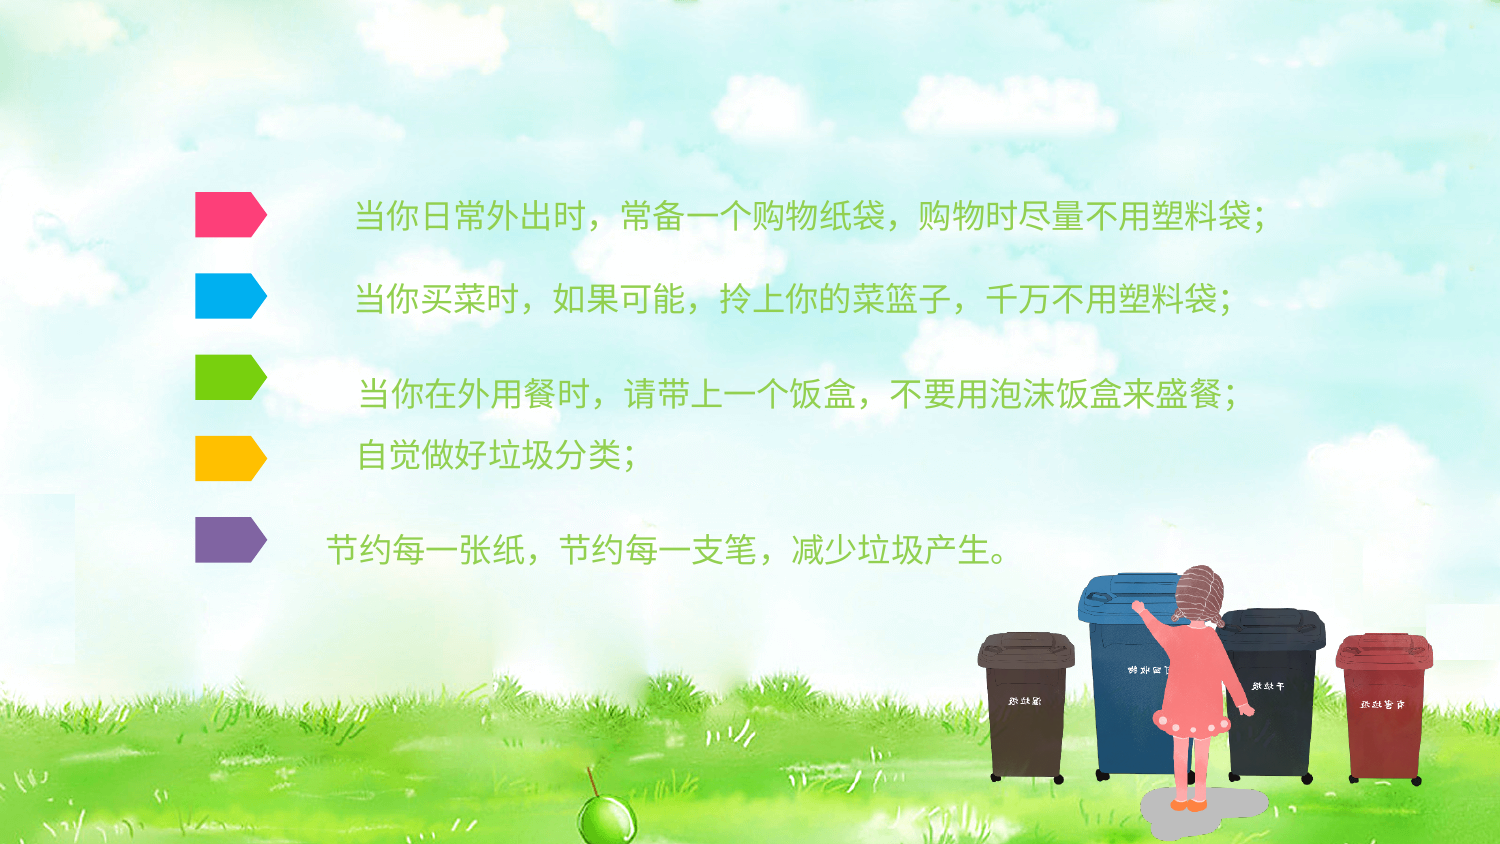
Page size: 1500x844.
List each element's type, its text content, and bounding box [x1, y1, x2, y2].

text_box 节约每一张纸，节约每一支笔，减少垃圾产生。 [125, 482, 916, 657]
text_box 自觉做好垃圾分类； [325, 427, 670, 482]
text_box [193, 515, 270, 565]
text_box [193, 352, 270, 403]
text_box 当你买菜时，如果可能，拎上你的菜篮子，千万不用塑料袋； [338, 270, 1267, 365]
text_box 当你在外用餐时，请带上一个饭盒，不要用泡沫饭盒来盛餐； [343, 325, 1271, 461]
text_box [193, 433, 270, 484]
picture [0, 0, 1500, 844]
text_box [193, 271, 270, 321]
text_box [193, 190, 270, 240]
text_box 当你日常外出时，常备一个购物纸袋，购物时尽量不用塑料袋； [338, 188, 1300, 283]
